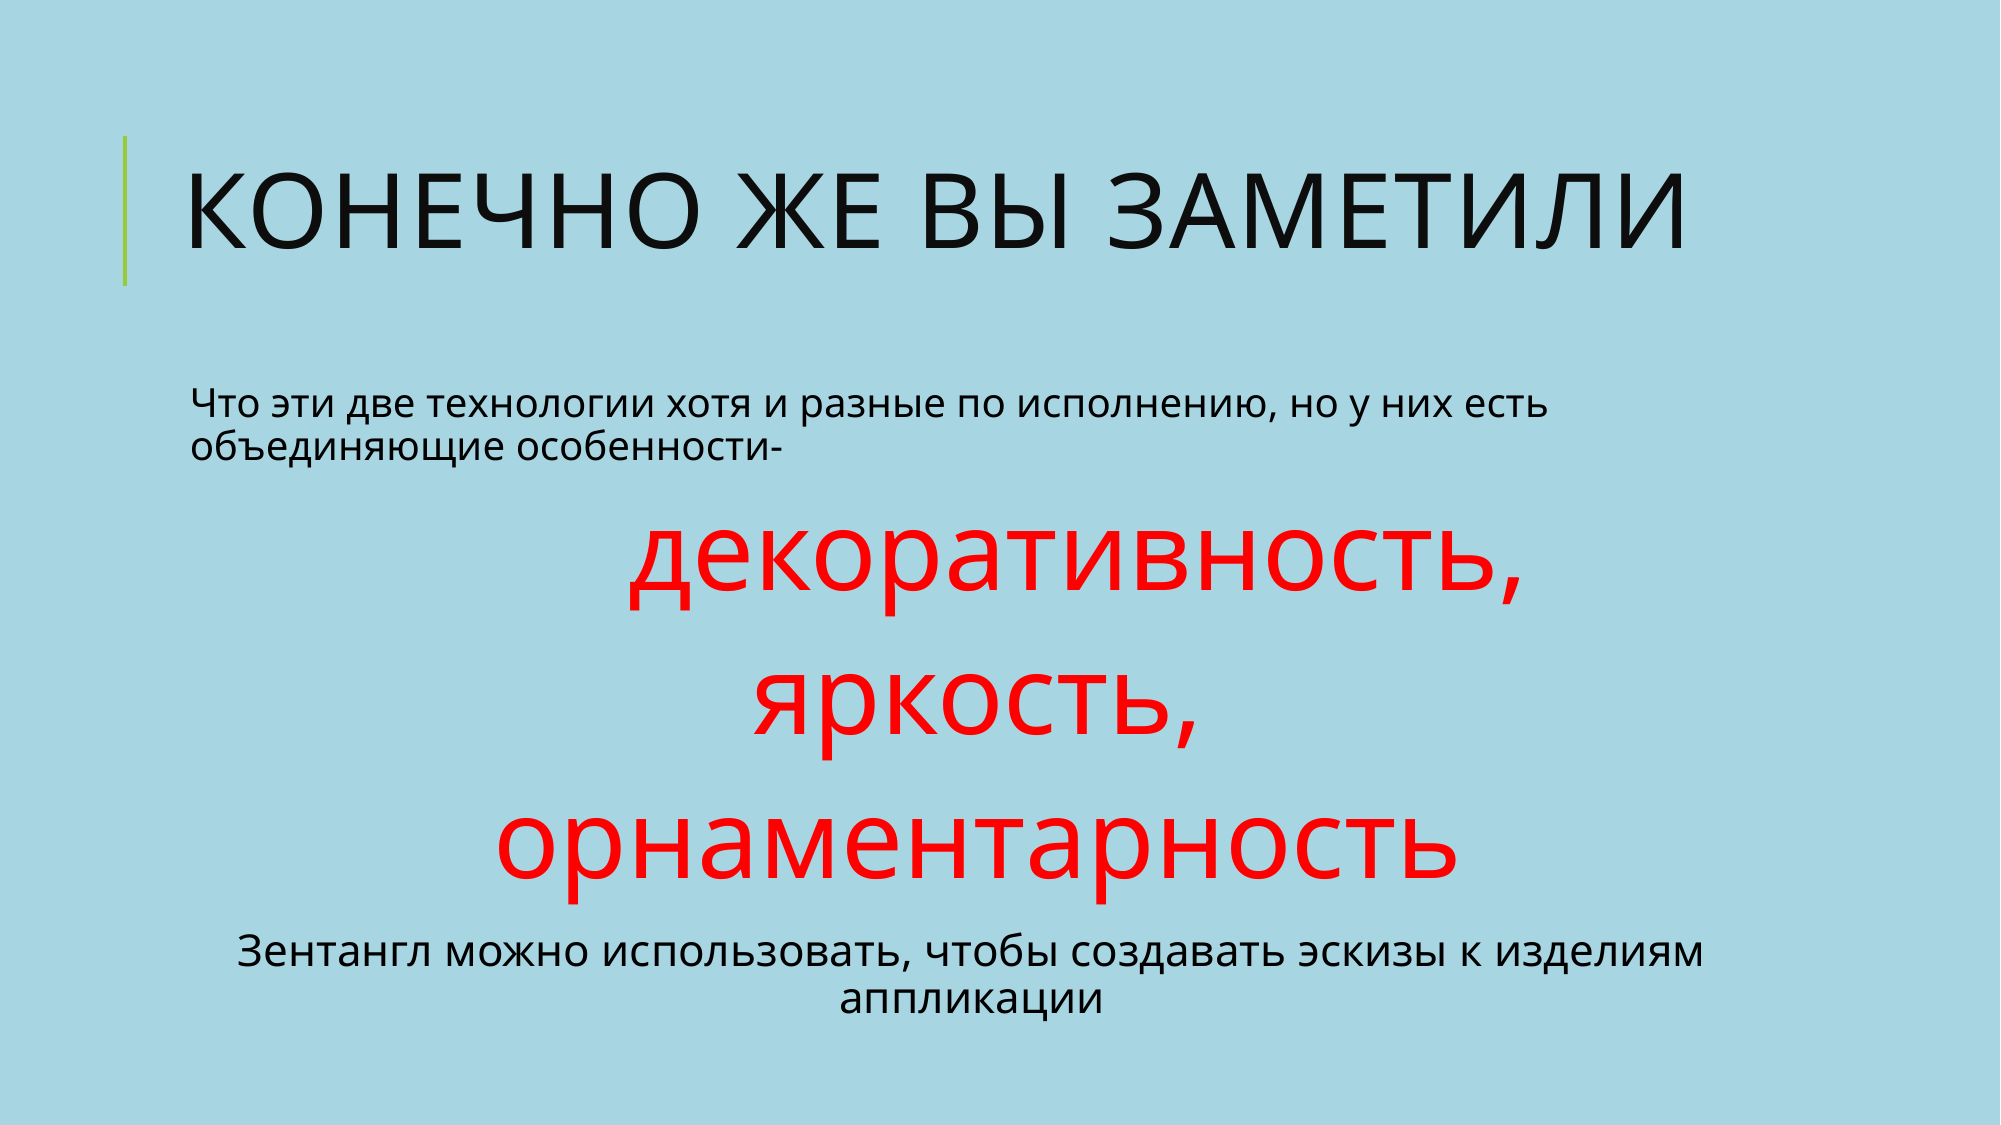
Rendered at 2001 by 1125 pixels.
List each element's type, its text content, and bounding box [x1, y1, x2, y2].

title Конечно же вы заметили [168, 96, 1763, 342]
list Что эти две технологии хотя и разные по исполнению, но у них есть объединяющие особенности- декоративность, яркость, орнаментарность Зентангл можно использовать, чтобы создавать эскизы к изделиям аппликации [168, 375, 1763, 1035]
